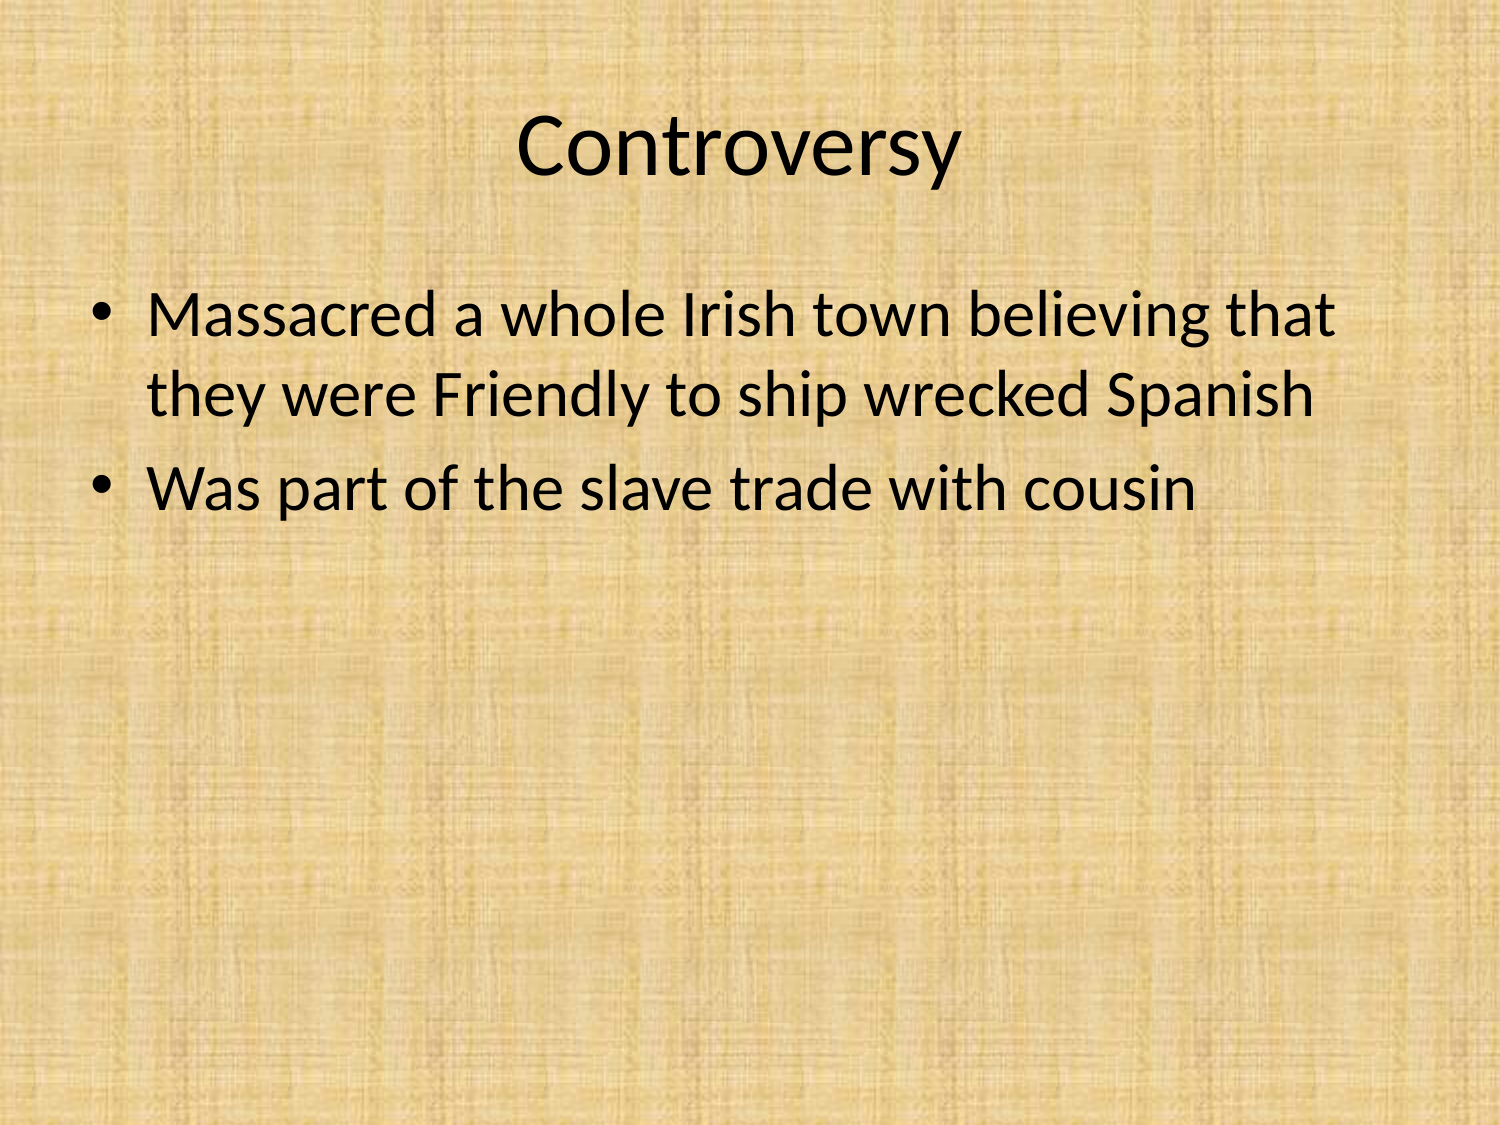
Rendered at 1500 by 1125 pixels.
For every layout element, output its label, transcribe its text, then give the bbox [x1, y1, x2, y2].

title Controversy [75, 45, 1425, 233]
picture [0, 0, 1500, 1125]
list Massacred a whole Irish town believing that they were Friendly to ship wrecked Spanish Was part of the slave trade with cousin [75, 262, 1425, 1005]
